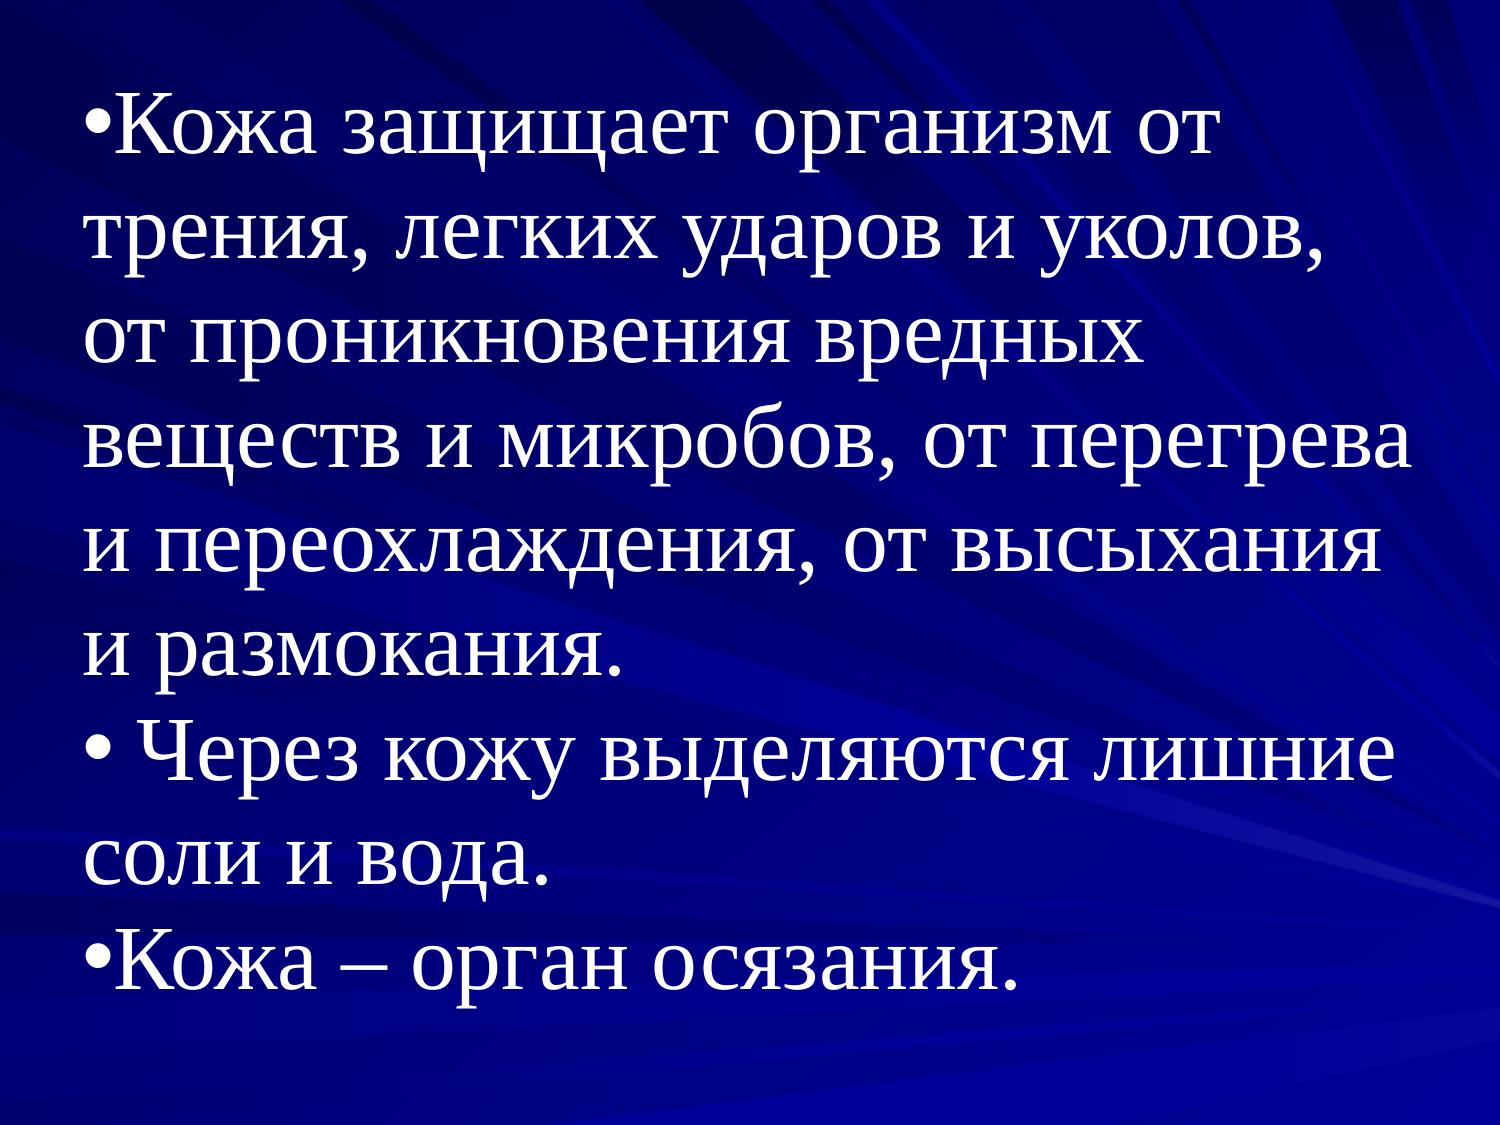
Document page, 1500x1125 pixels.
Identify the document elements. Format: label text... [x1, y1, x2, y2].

subtitle Кожа защищает организм от трения, легких ударов и уколов, от проникновения вредных веществ и микробов, от перегрева и переохлаждения, от высыхания и размокания. Через кожу выделяются лишние соли и вода. Кожа – орган осязания. [81, 70, 1420, 999]
picture [0, 0, 1500, 1125]
